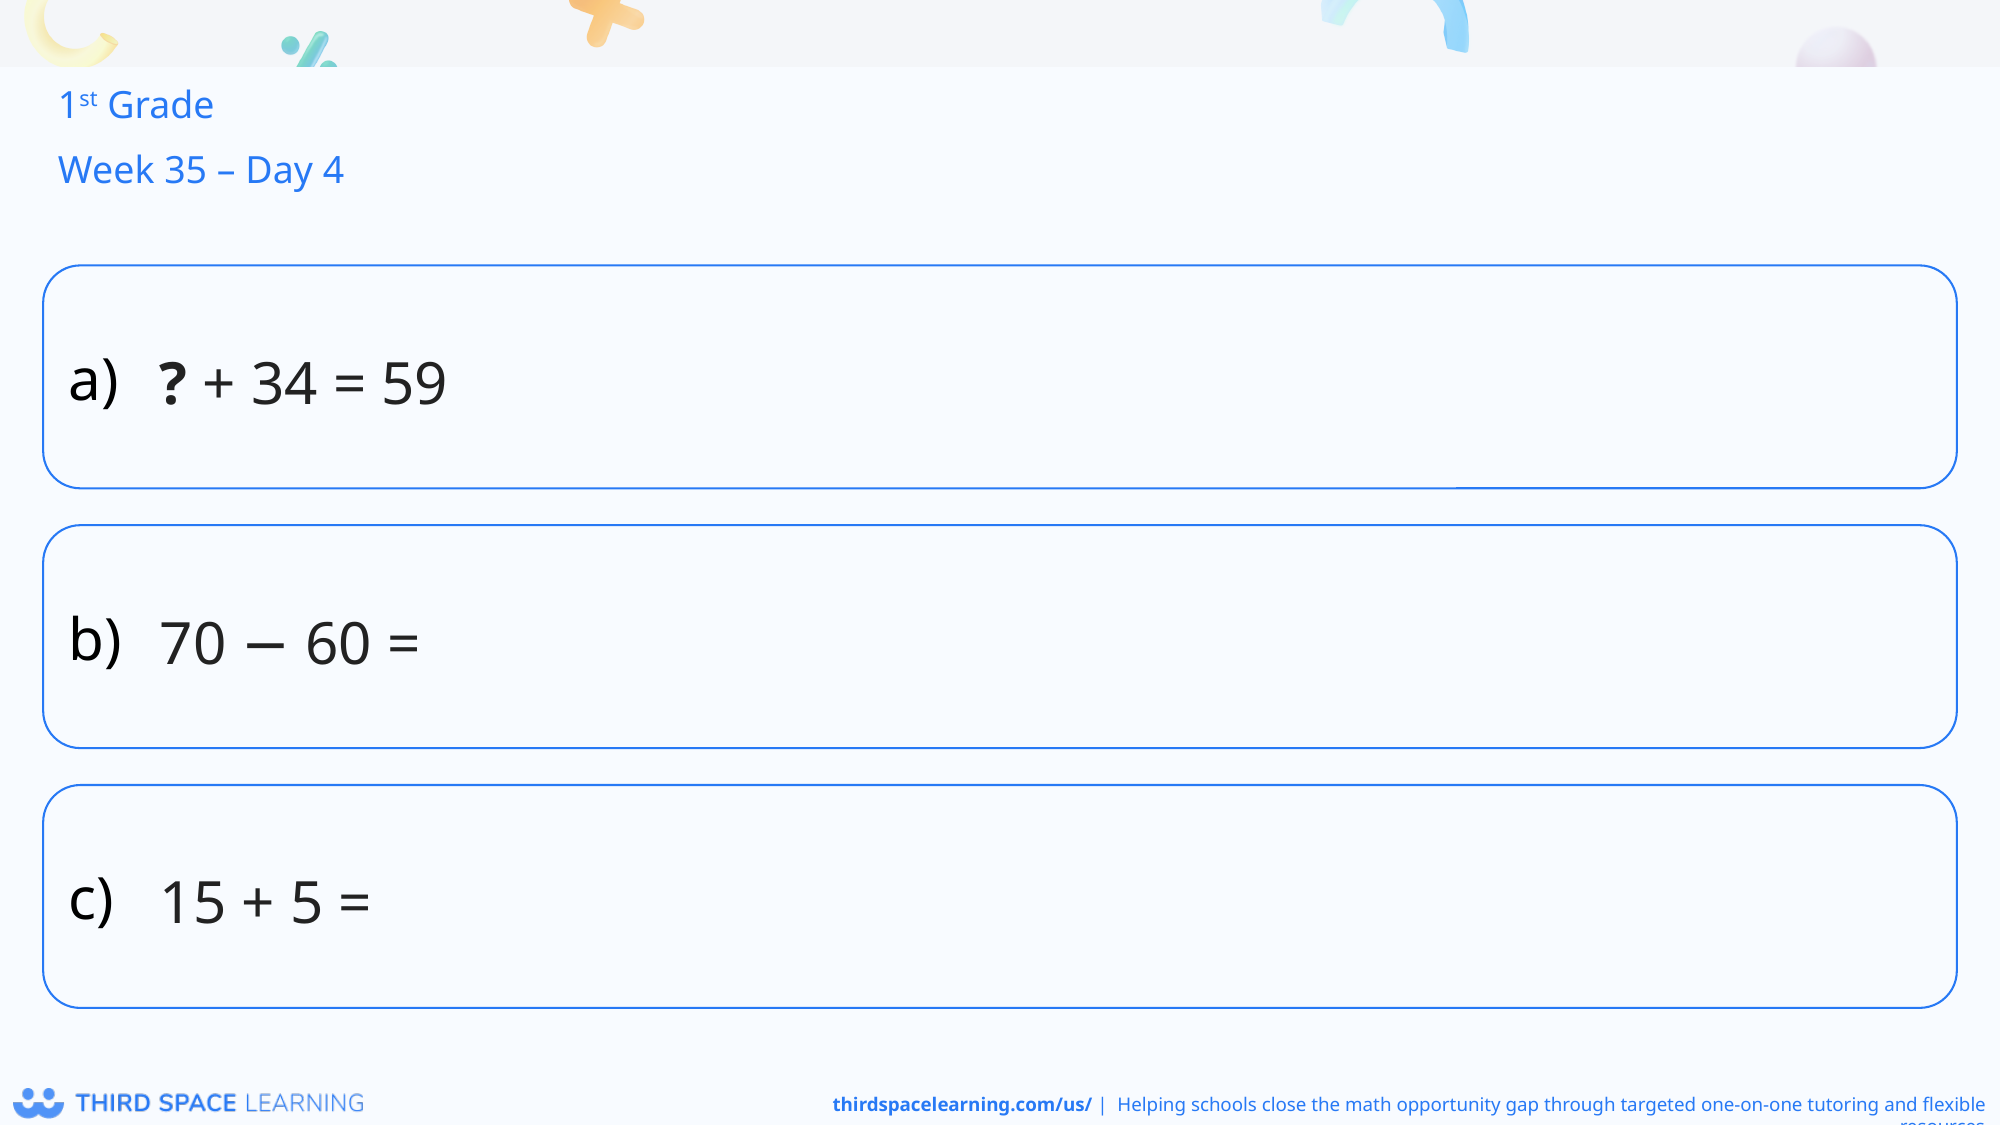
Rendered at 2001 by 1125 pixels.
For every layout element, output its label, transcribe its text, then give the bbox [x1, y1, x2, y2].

list 70 − 60 = [144, 548, 1922, 734]
list ? + 34 = 59 [144, 288, 1922, 474]
text_box 1st Grade Week 35 – Day 4 [43, 73, 509, 212]
picture [13, 1088, 365, 1119]
list 15 + 5 = [144, 807, 1922, 994]
picture [0, 0, 2000, 67]
